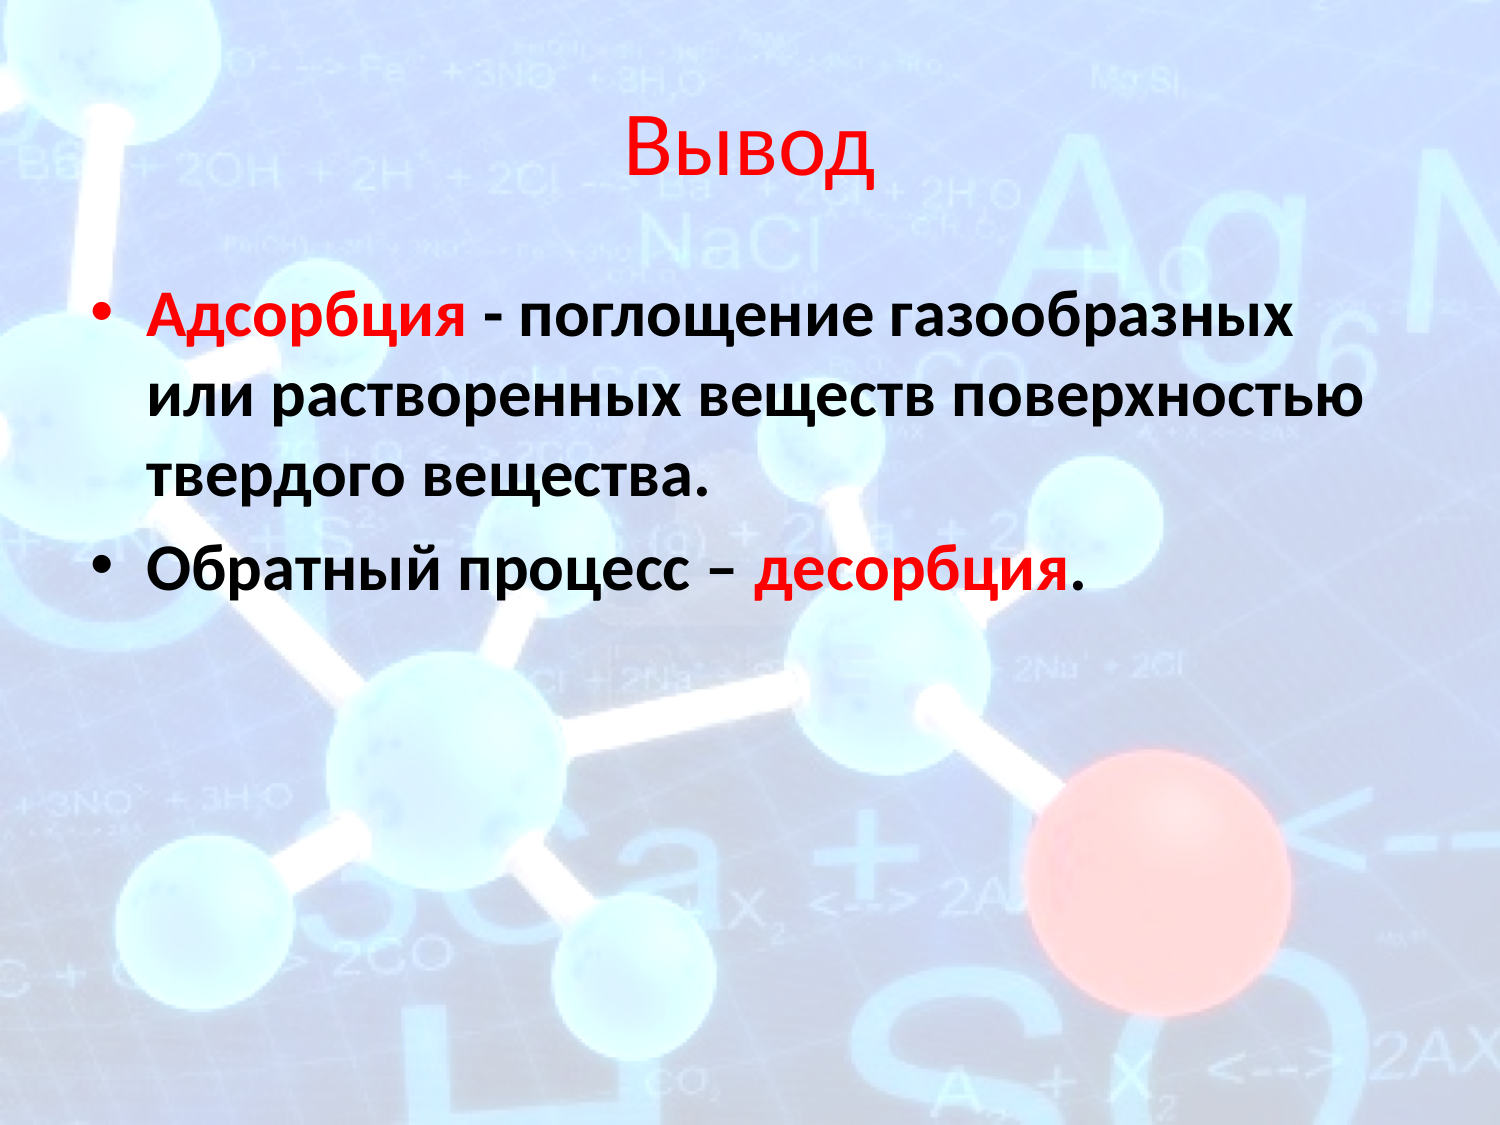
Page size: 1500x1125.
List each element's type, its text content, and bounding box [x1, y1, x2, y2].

picture [0, 0, 1500, 1125]
list Адсорбция - поглощение газообразных или растворенных веществ поверхностью твердого вещества. Обратный процесс – десорбция. [75, 262, 1425, 1005]
title Вывод [75, 45, 1425, 233]
